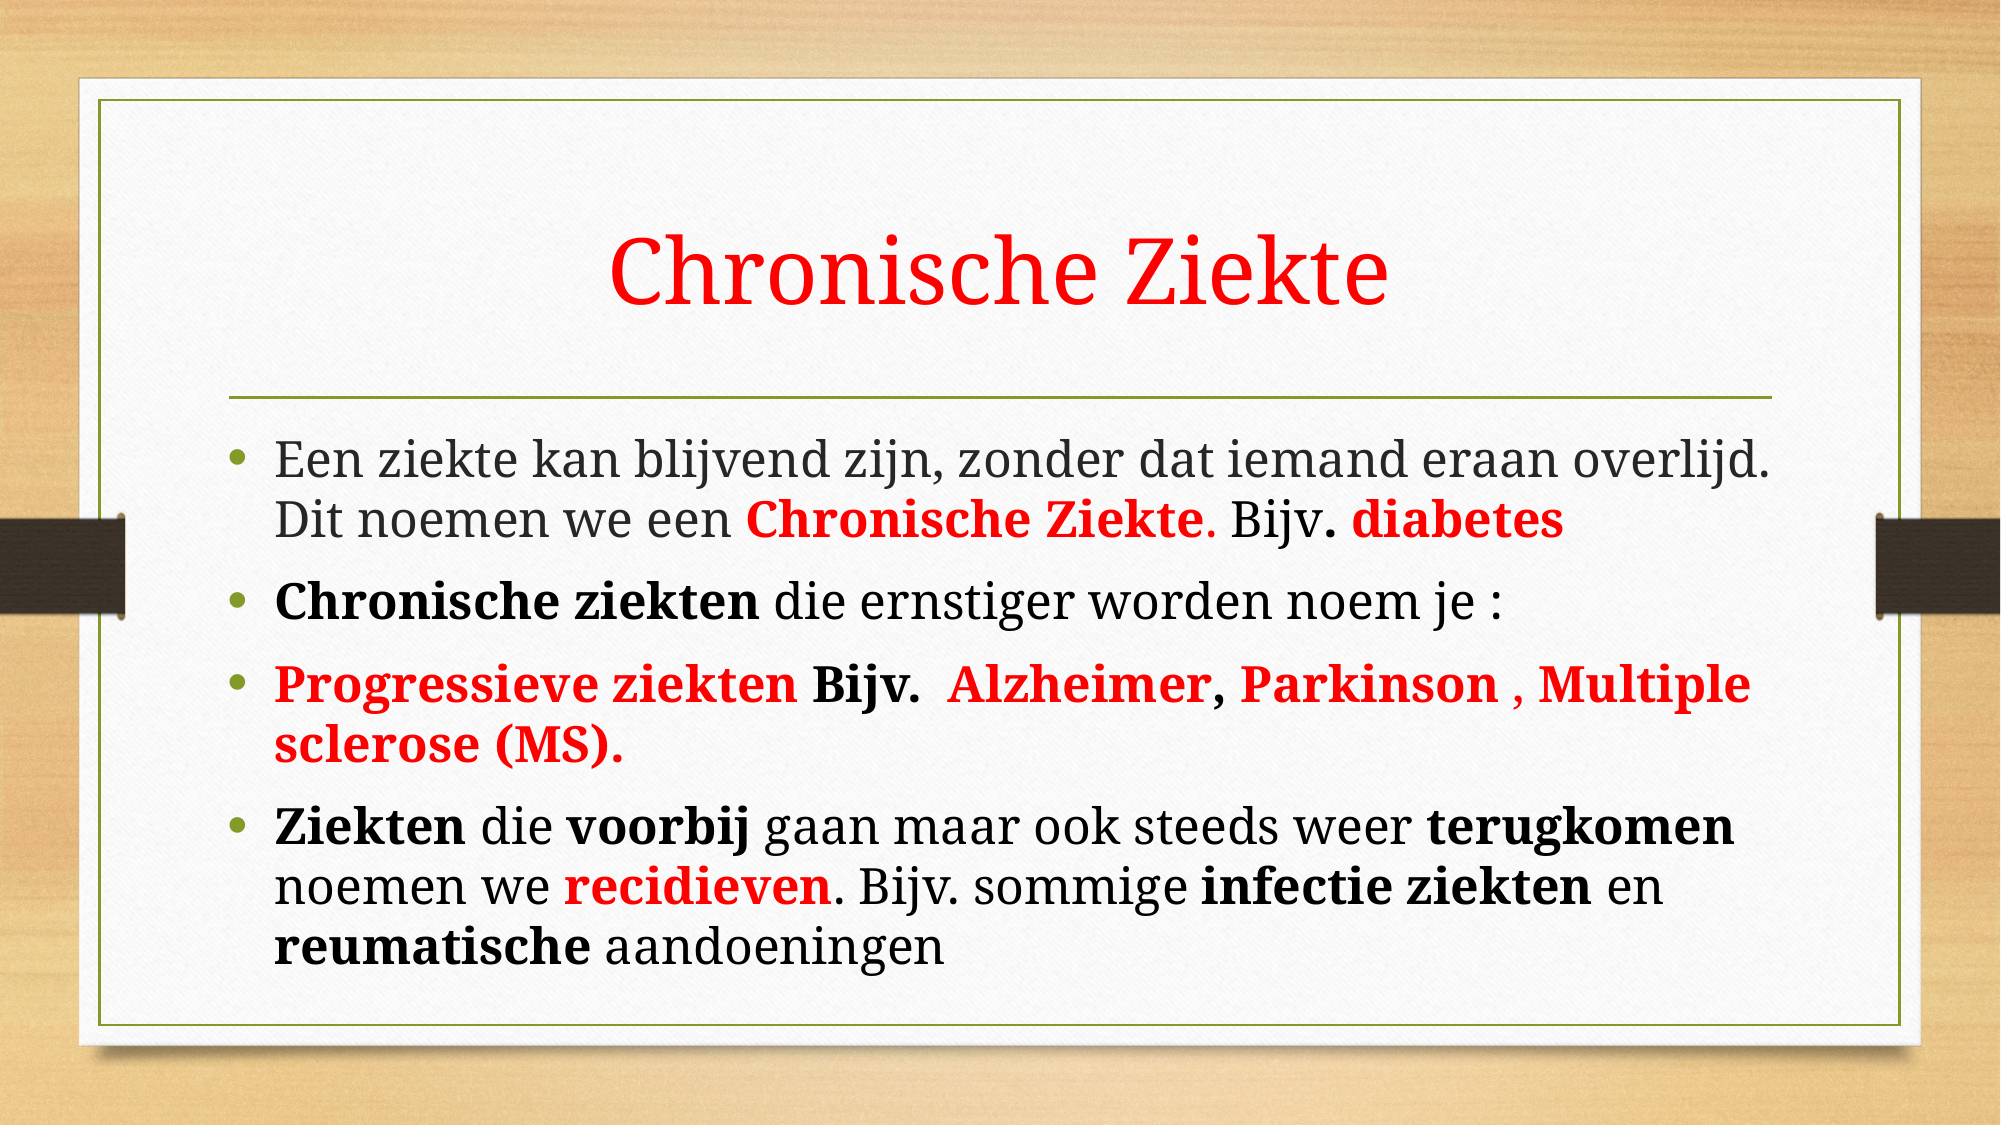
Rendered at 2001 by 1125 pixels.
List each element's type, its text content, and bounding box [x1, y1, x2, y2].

picture [0, 0, 2001, 1125]
title Chronische Ziekte [212, 161, 1788, 375]
list Een ziekte kan blijvend zijn, zonder dat iemand eraan overlijd. Dit noemen we een Chronische Ziekte. Bijv. diabetes Chronische ziekten die ernstiger worden noem je : Progressieve ziekten Bijv. Alzheimer, Parkinson , Multiple sclerose (MS). Ziekten die voorbij gaan maar ook steeds weer terugkomen noemen we recidieven. Bijv. sommige infectie ziekten en reumatische aandoeningen [212, 419, 1788, 964]
